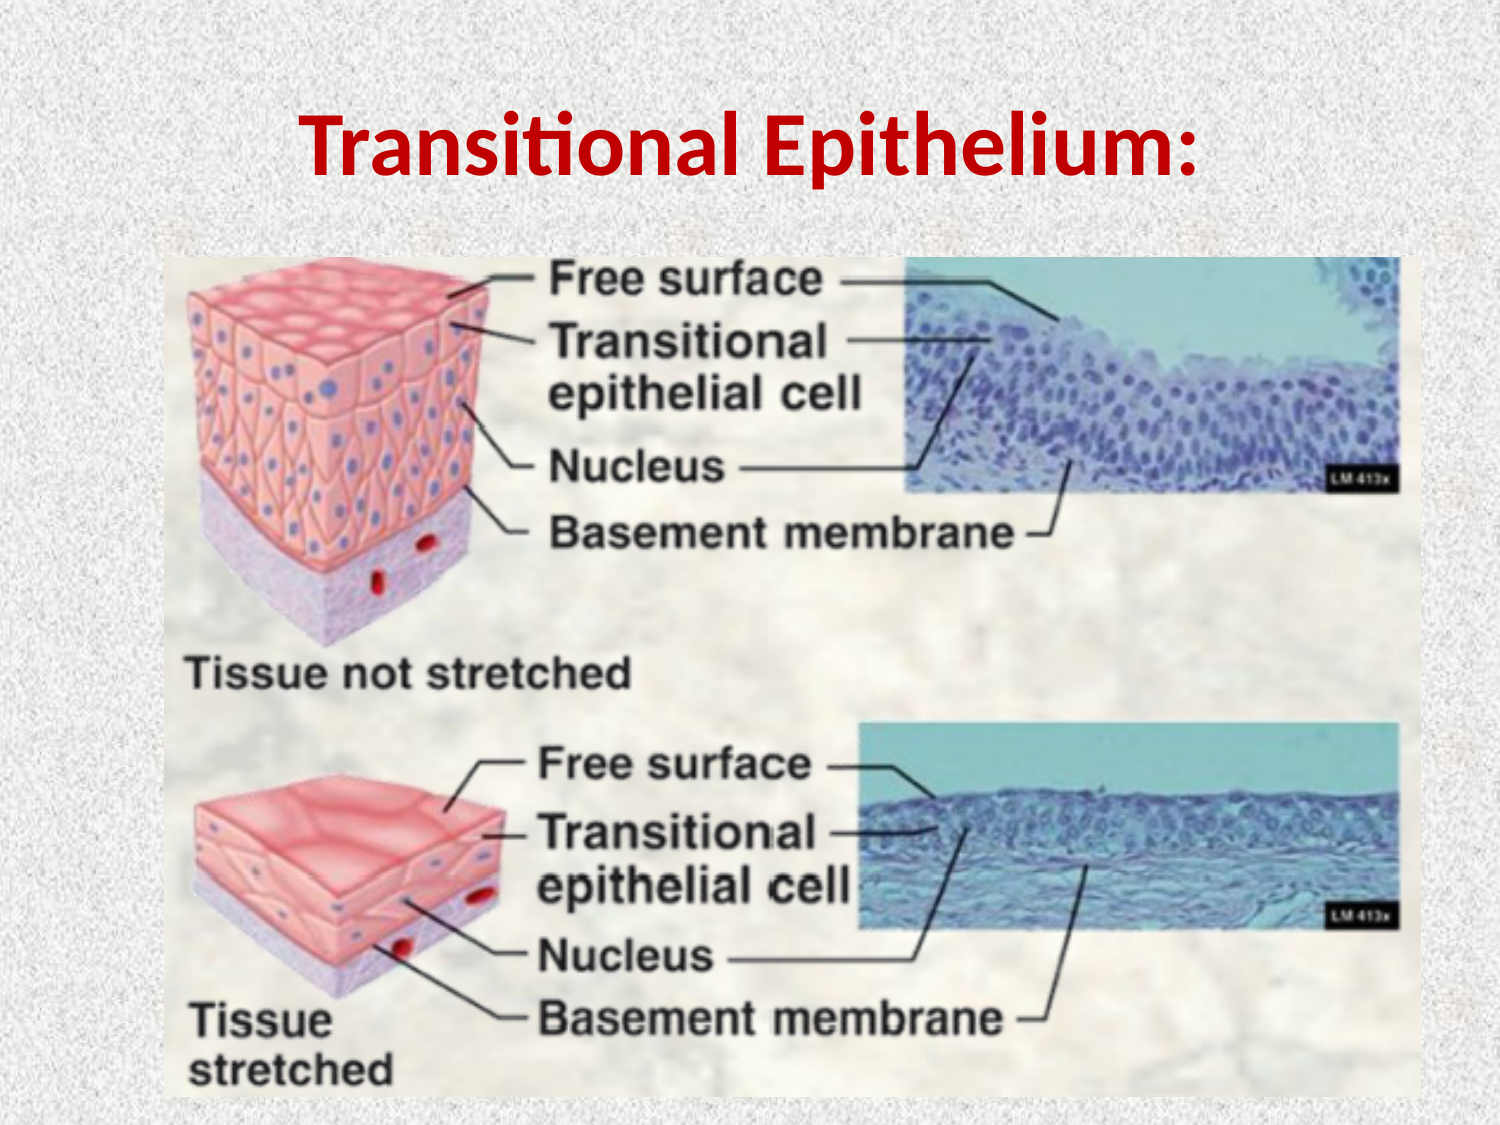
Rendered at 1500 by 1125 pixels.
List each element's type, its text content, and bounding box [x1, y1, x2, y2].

picture [0, 0, 1500, 1125]
title Transitional Epithelium: [75, 45, 1425, 233]
